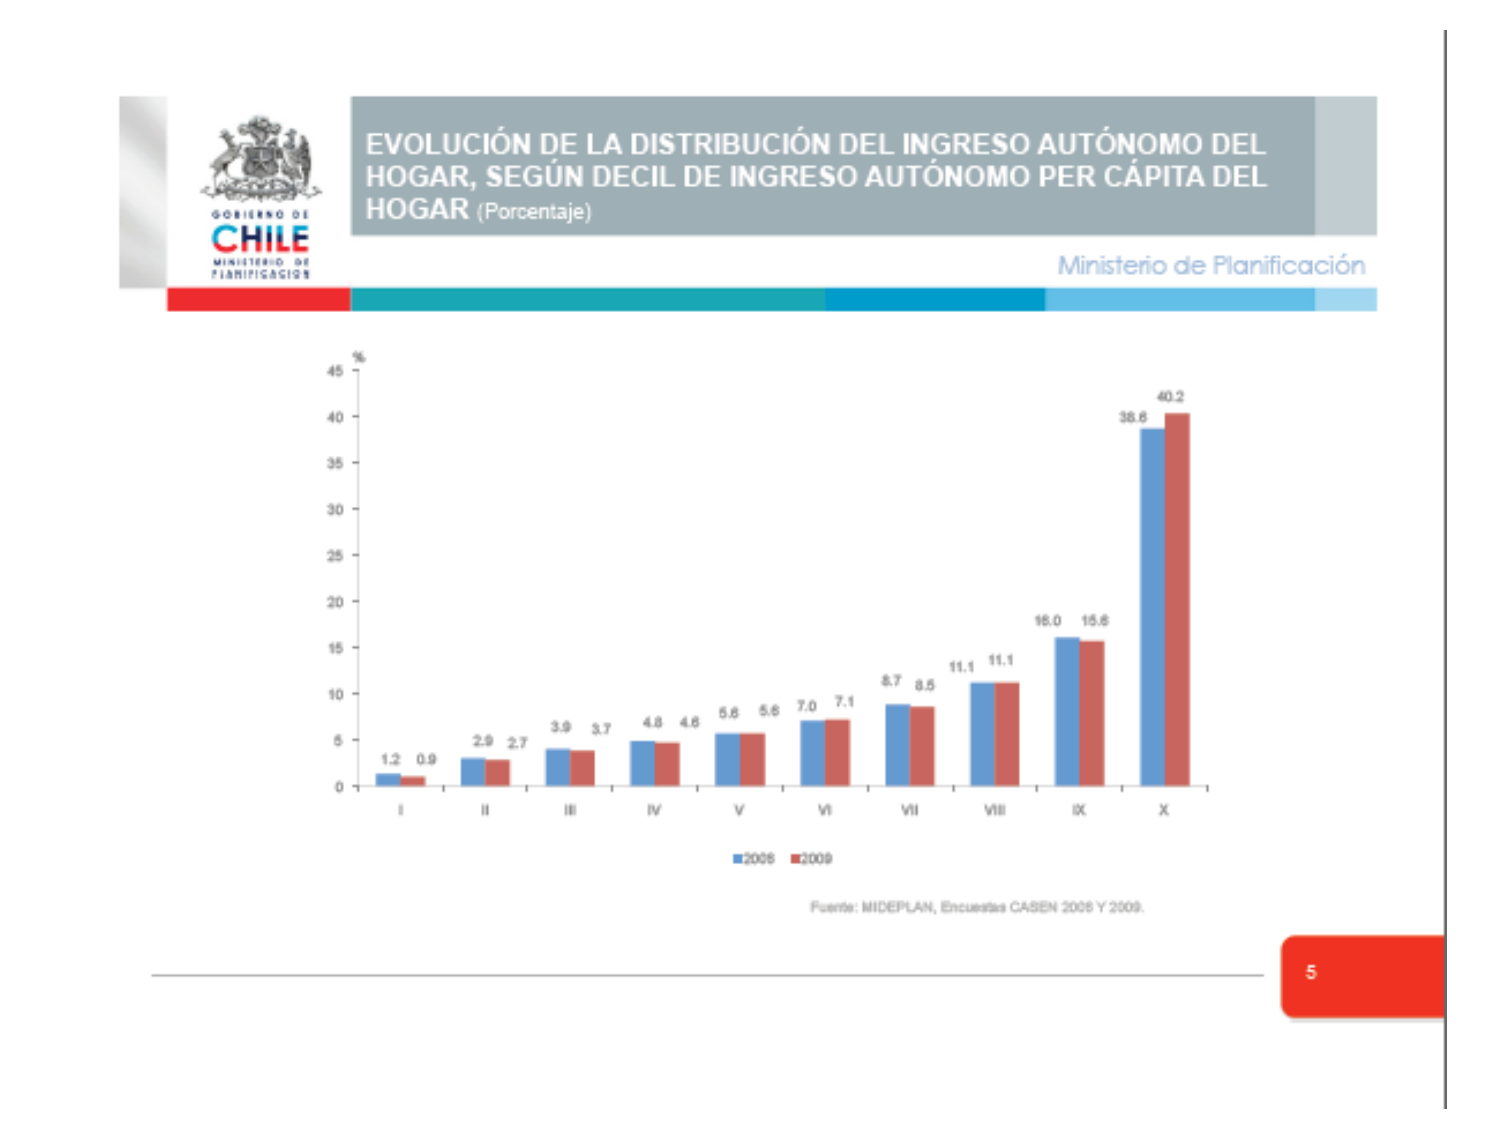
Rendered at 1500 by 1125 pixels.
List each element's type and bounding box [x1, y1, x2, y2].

picture [52, 30, 1448, 1109]
